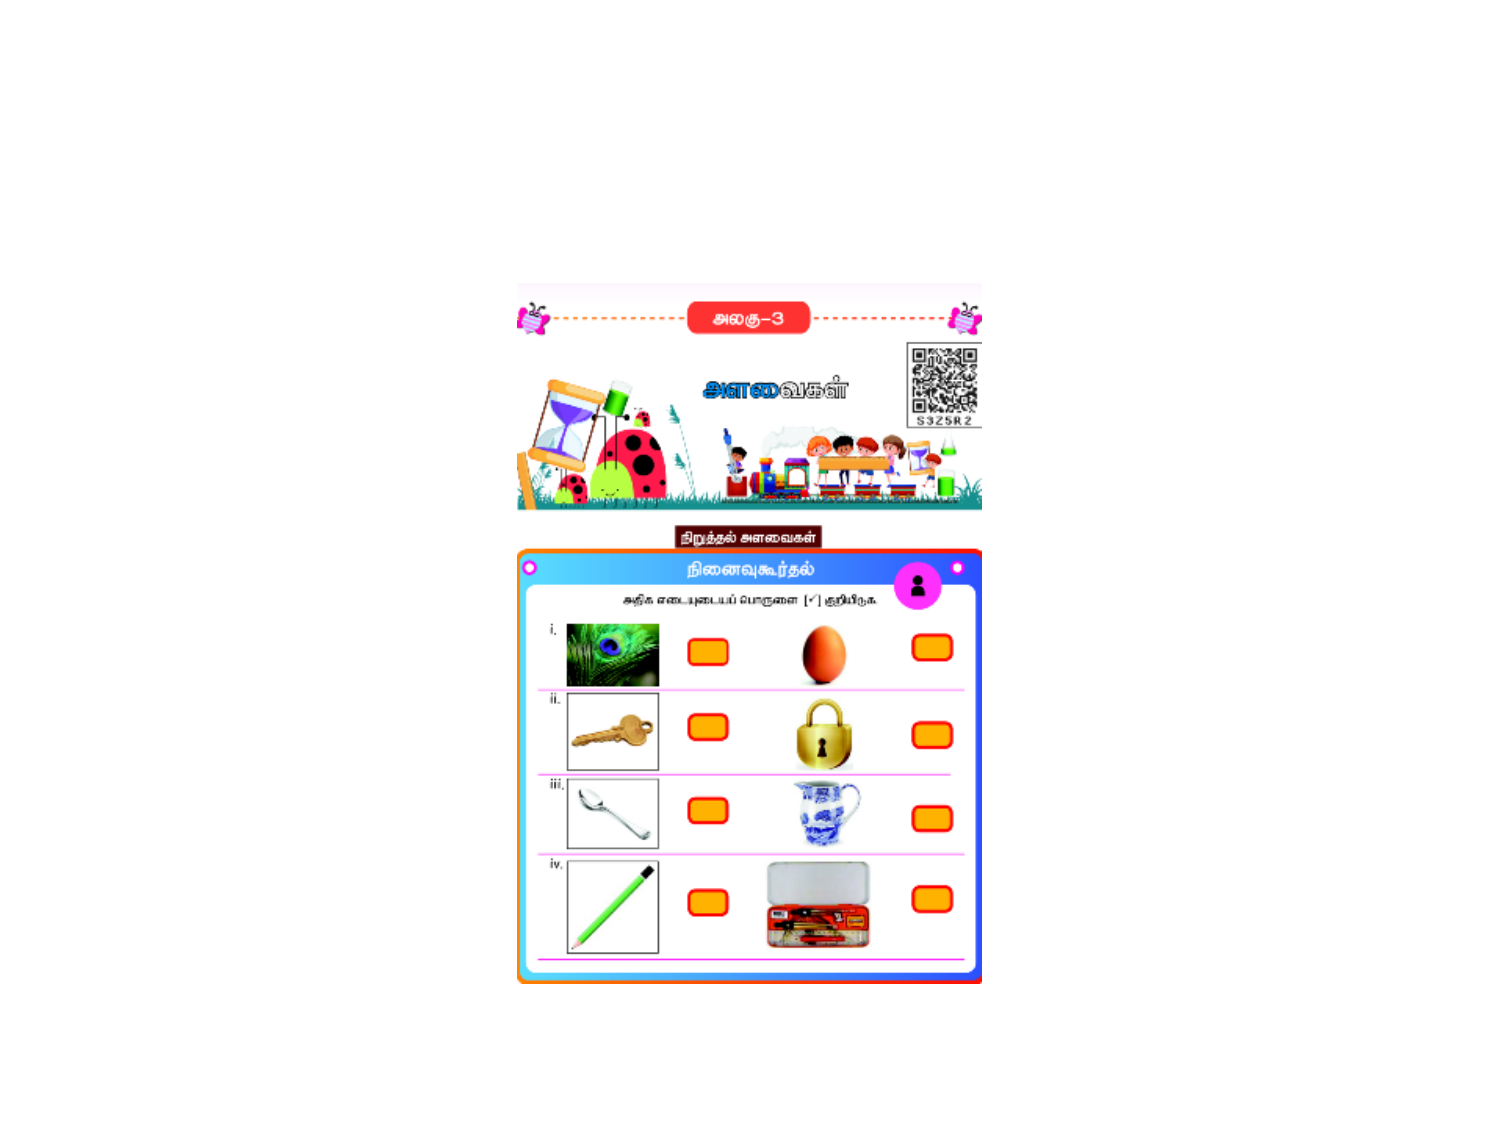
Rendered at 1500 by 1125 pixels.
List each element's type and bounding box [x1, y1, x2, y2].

list [517, 283, 983, 984]
